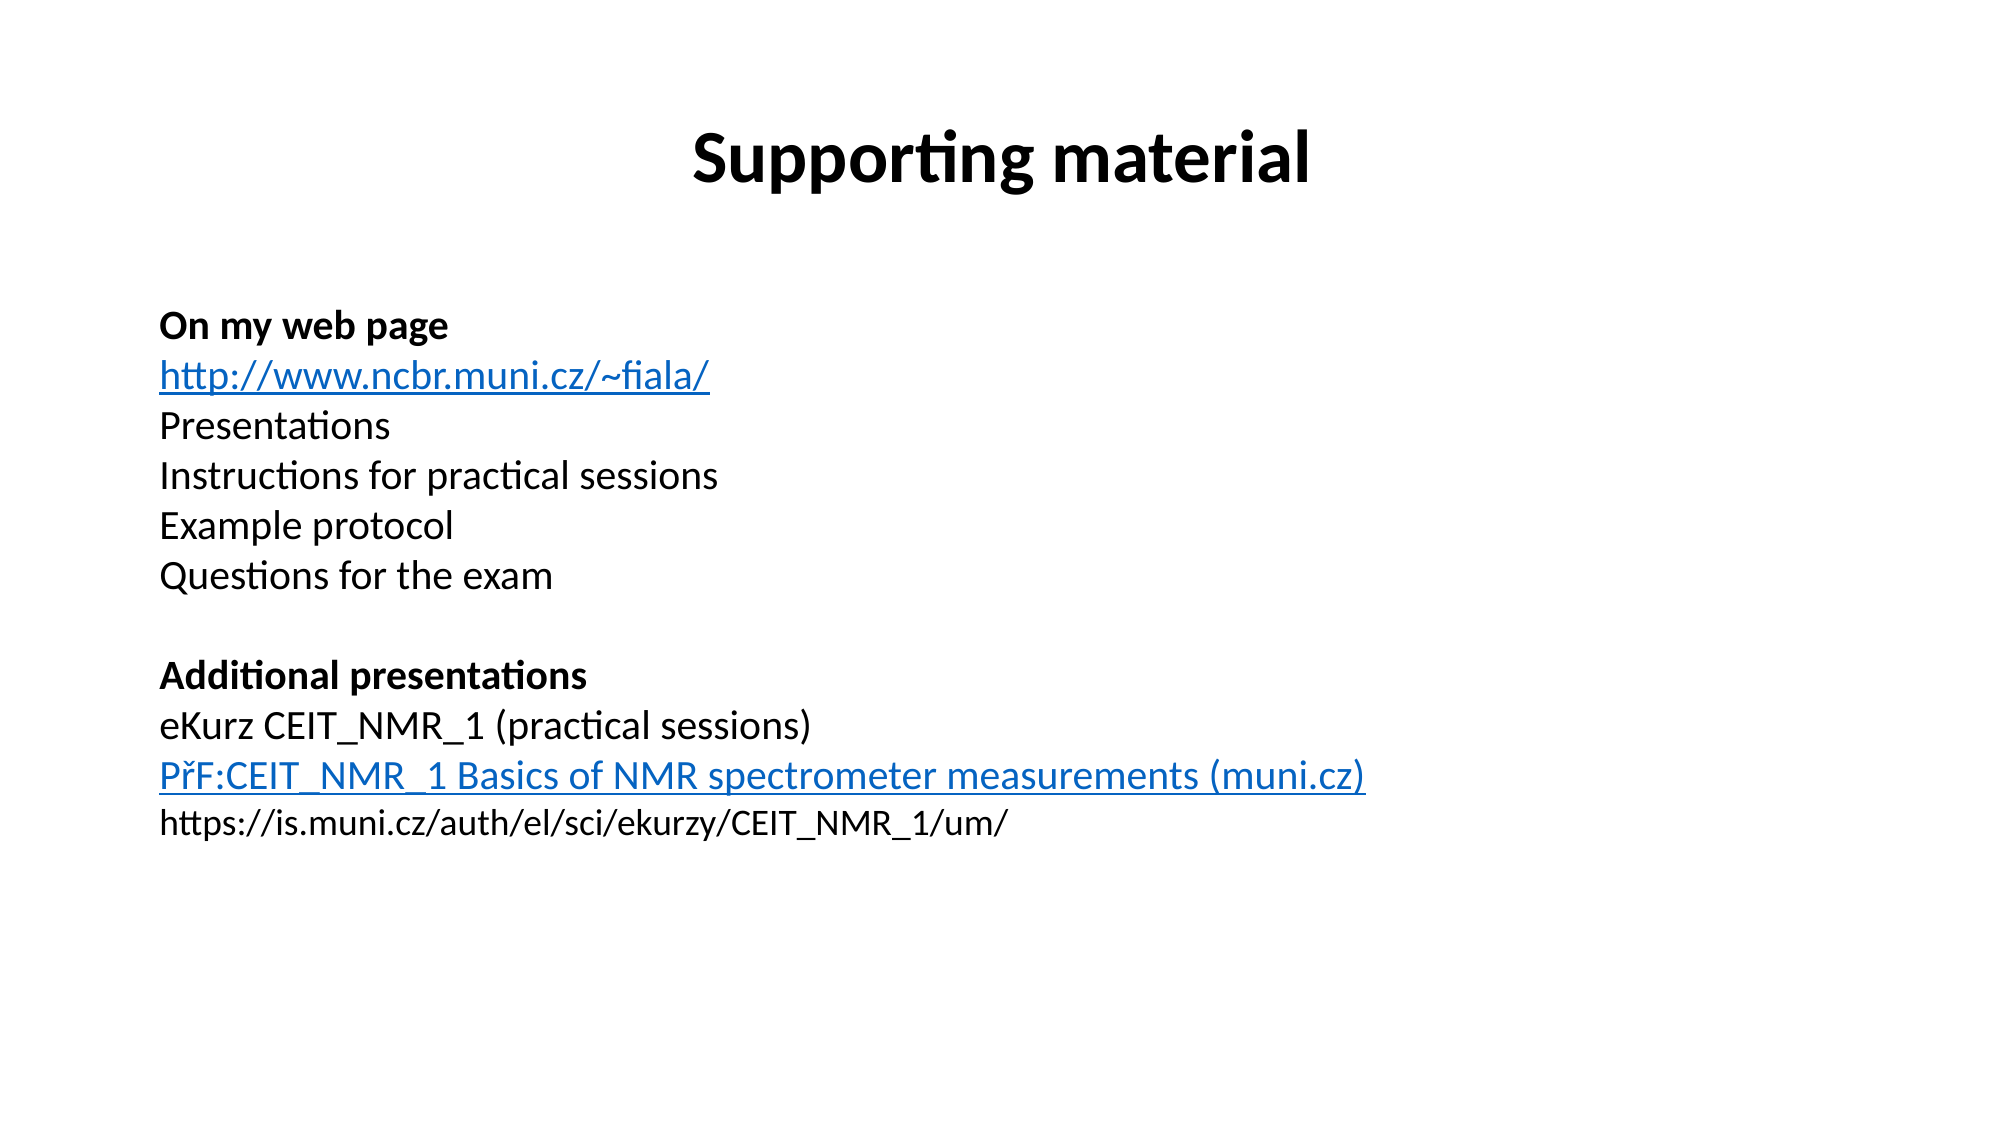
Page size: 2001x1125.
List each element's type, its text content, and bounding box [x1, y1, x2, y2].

text_box Supporting material On my web page http://www.ncbr.muni.cz/~fiala/ Presentations Instructions for practical sessions Example protocol Questions for the exam Additional presentations eKurz CEIT_NMR_1 (practical sessions) PřF:CEIT_NMR_1 Basics of NMR spectrometer measurements (muni.cz) https://is.muni.cz/auth/el/sci/ekurzy/CEIT_NMR_1/um/ [144, 100, 1861, 1051]
